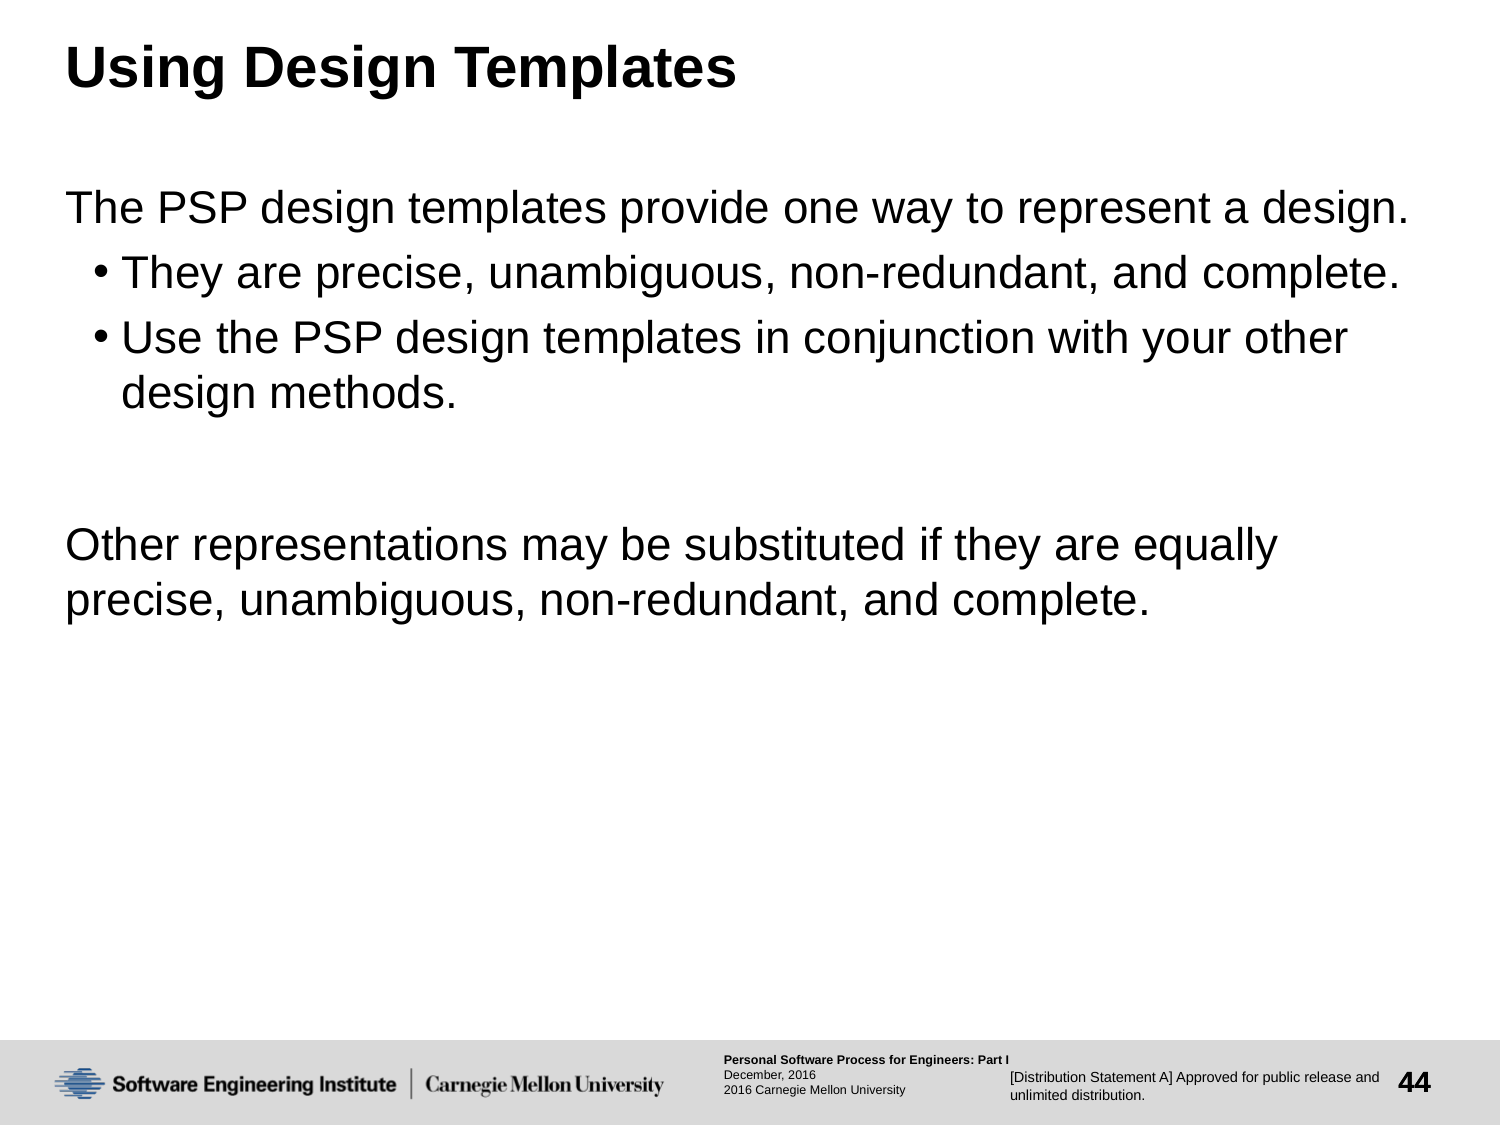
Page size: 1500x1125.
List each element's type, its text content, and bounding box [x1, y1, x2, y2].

title Using Design Templates [65, 37, 1313, 148]
picture [46, 1061, 673, 1104]
list The PSP design templates provide one way to represent a design. They are precise, unambiguous, non-redundant, and complete. Use the PSP design templates in conjunction with your other design methods. Other representations may be substituted if they are equally precise, unambiguous, non-redundant, and complete. [65, 177, 1431, 1000]
